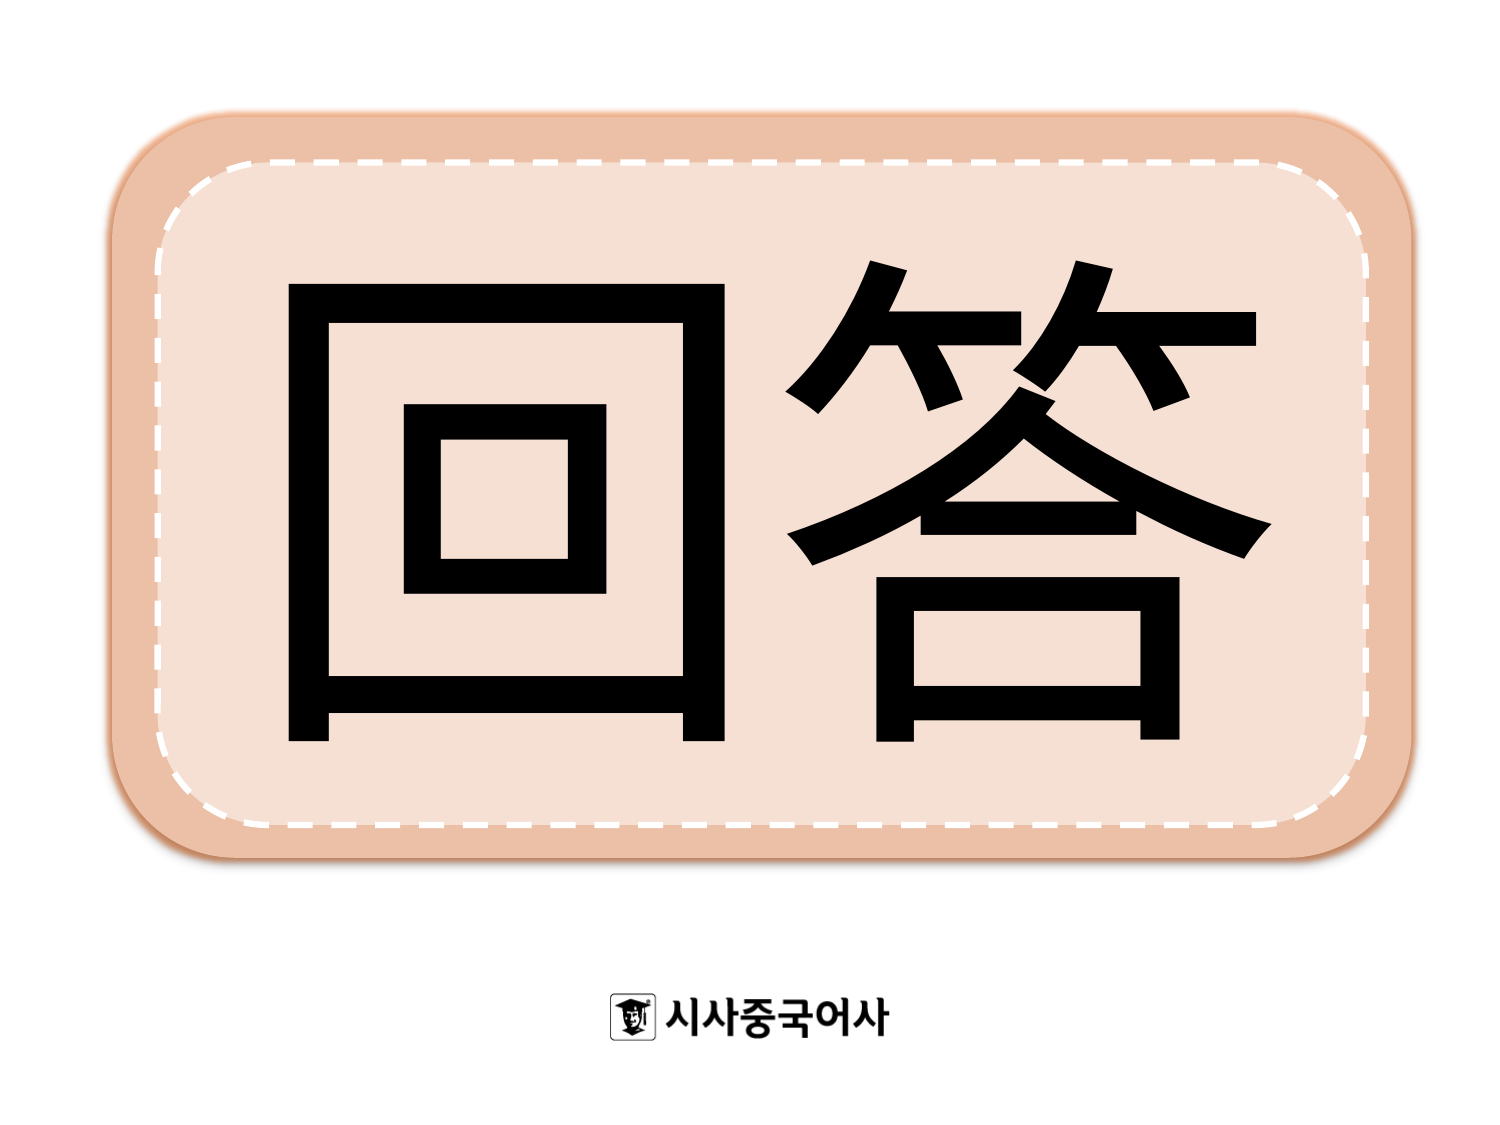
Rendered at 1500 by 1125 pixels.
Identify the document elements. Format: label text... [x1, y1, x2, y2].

text_box 回答 [162, 160, 1371, 824]
picture [602, 987, 898, 1047]
